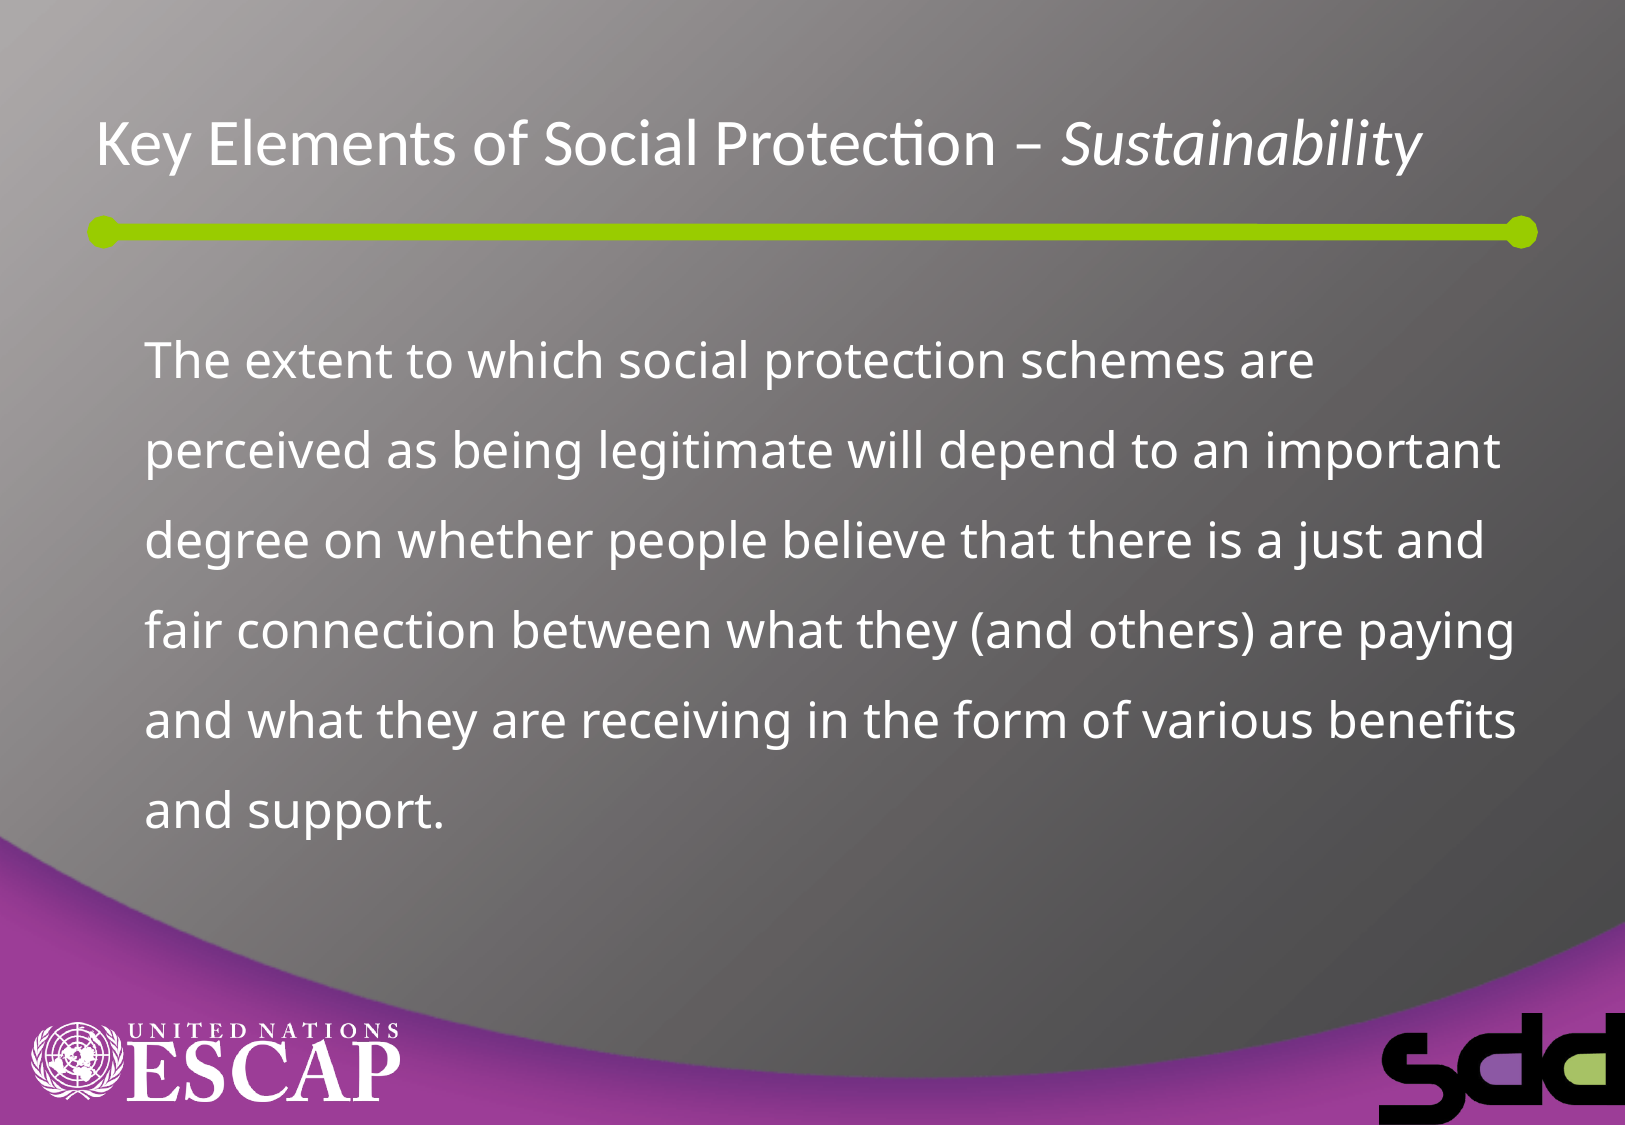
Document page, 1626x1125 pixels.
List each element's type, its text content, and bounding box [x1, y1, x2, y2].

list The extent to which social protection schemes are perceived as being legitimate will depend to an important degree on whether people believe that there is a just and fair connection between what they (and others) are paying and what they are receiving in the form of various benefits and support. [73, 290, 1537, 994]
picture [0, 0, 1625, 1125]
title Key Elements of Social Protection – Sustainability [80, 44, 1546, 233]
